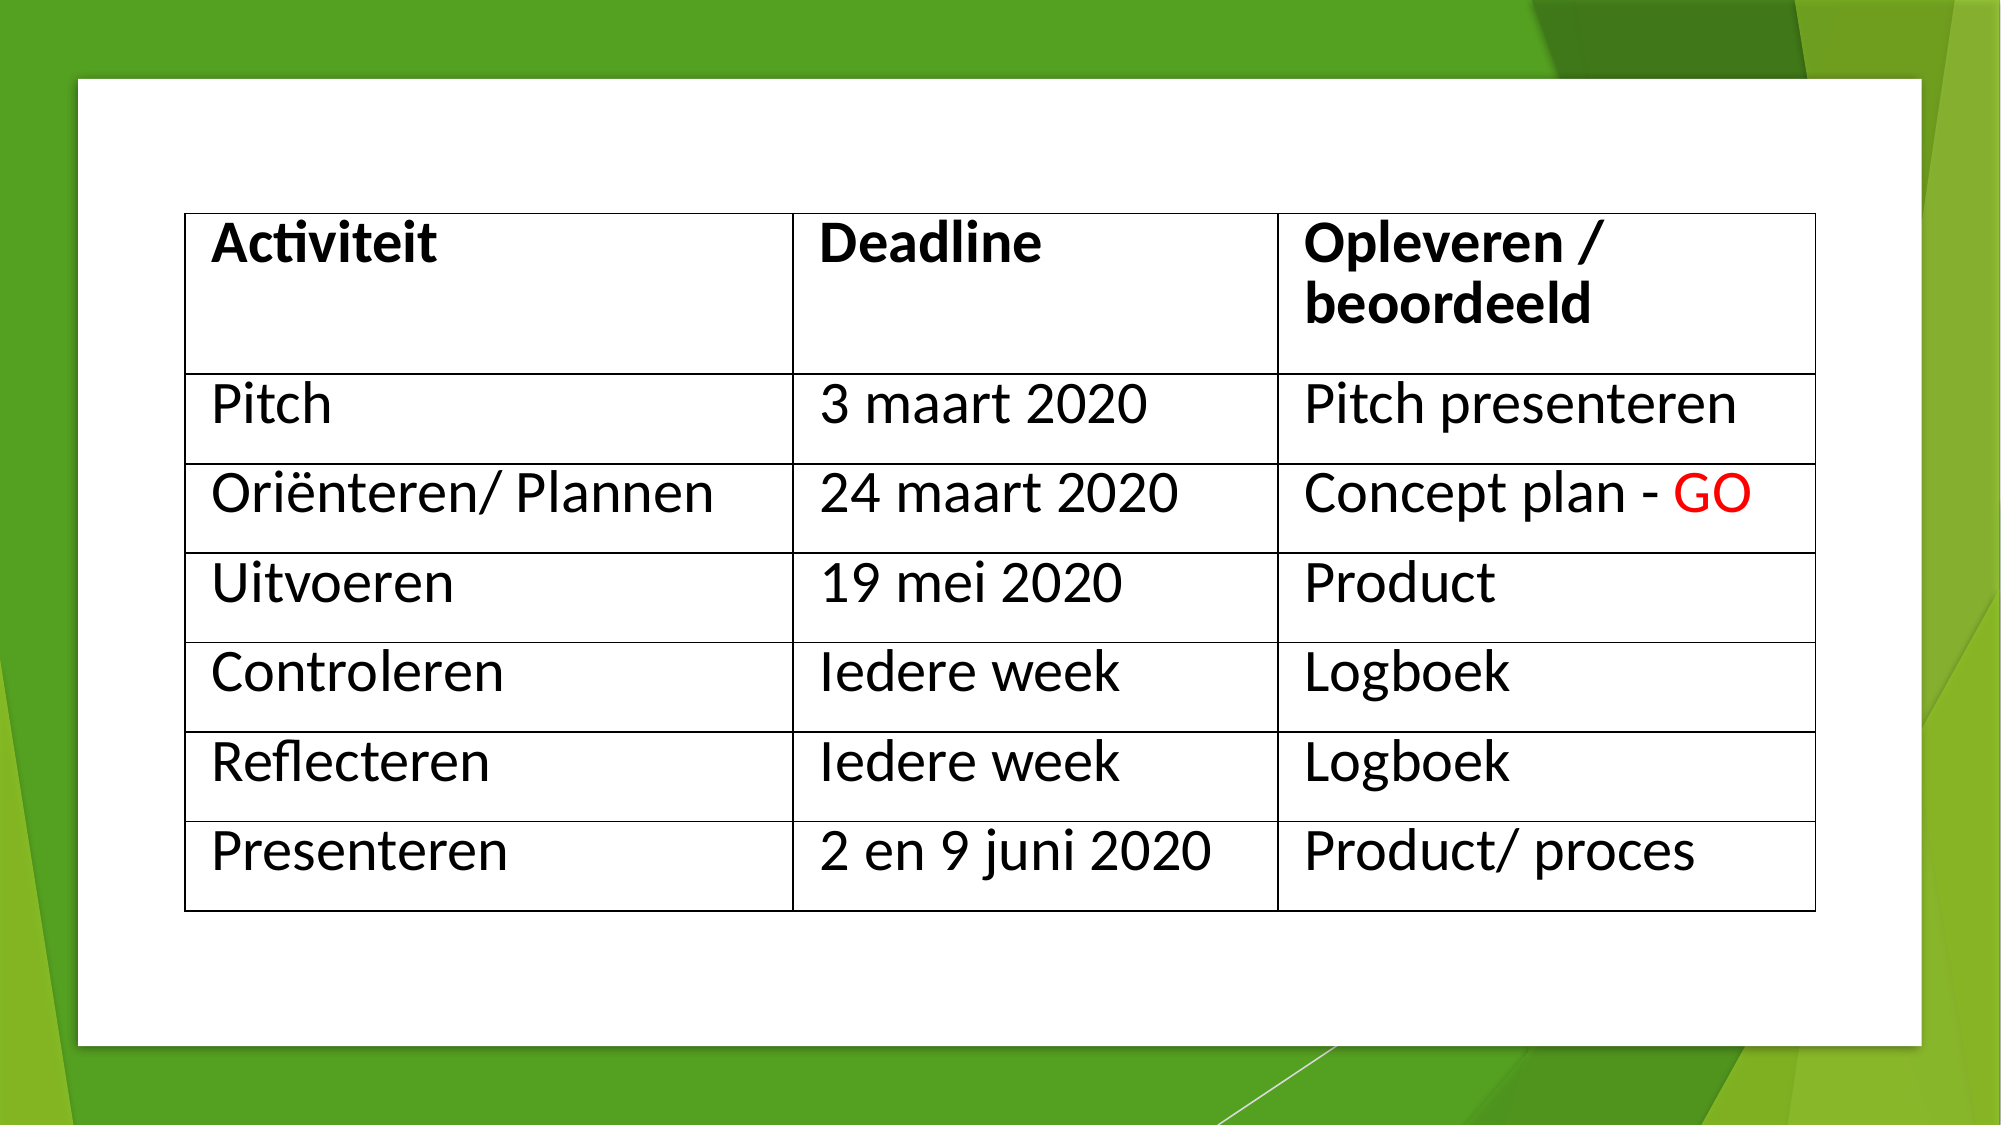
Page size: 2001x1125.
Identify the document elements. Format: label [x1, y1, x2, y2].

text_box [0, 0, 2000, 1125]
